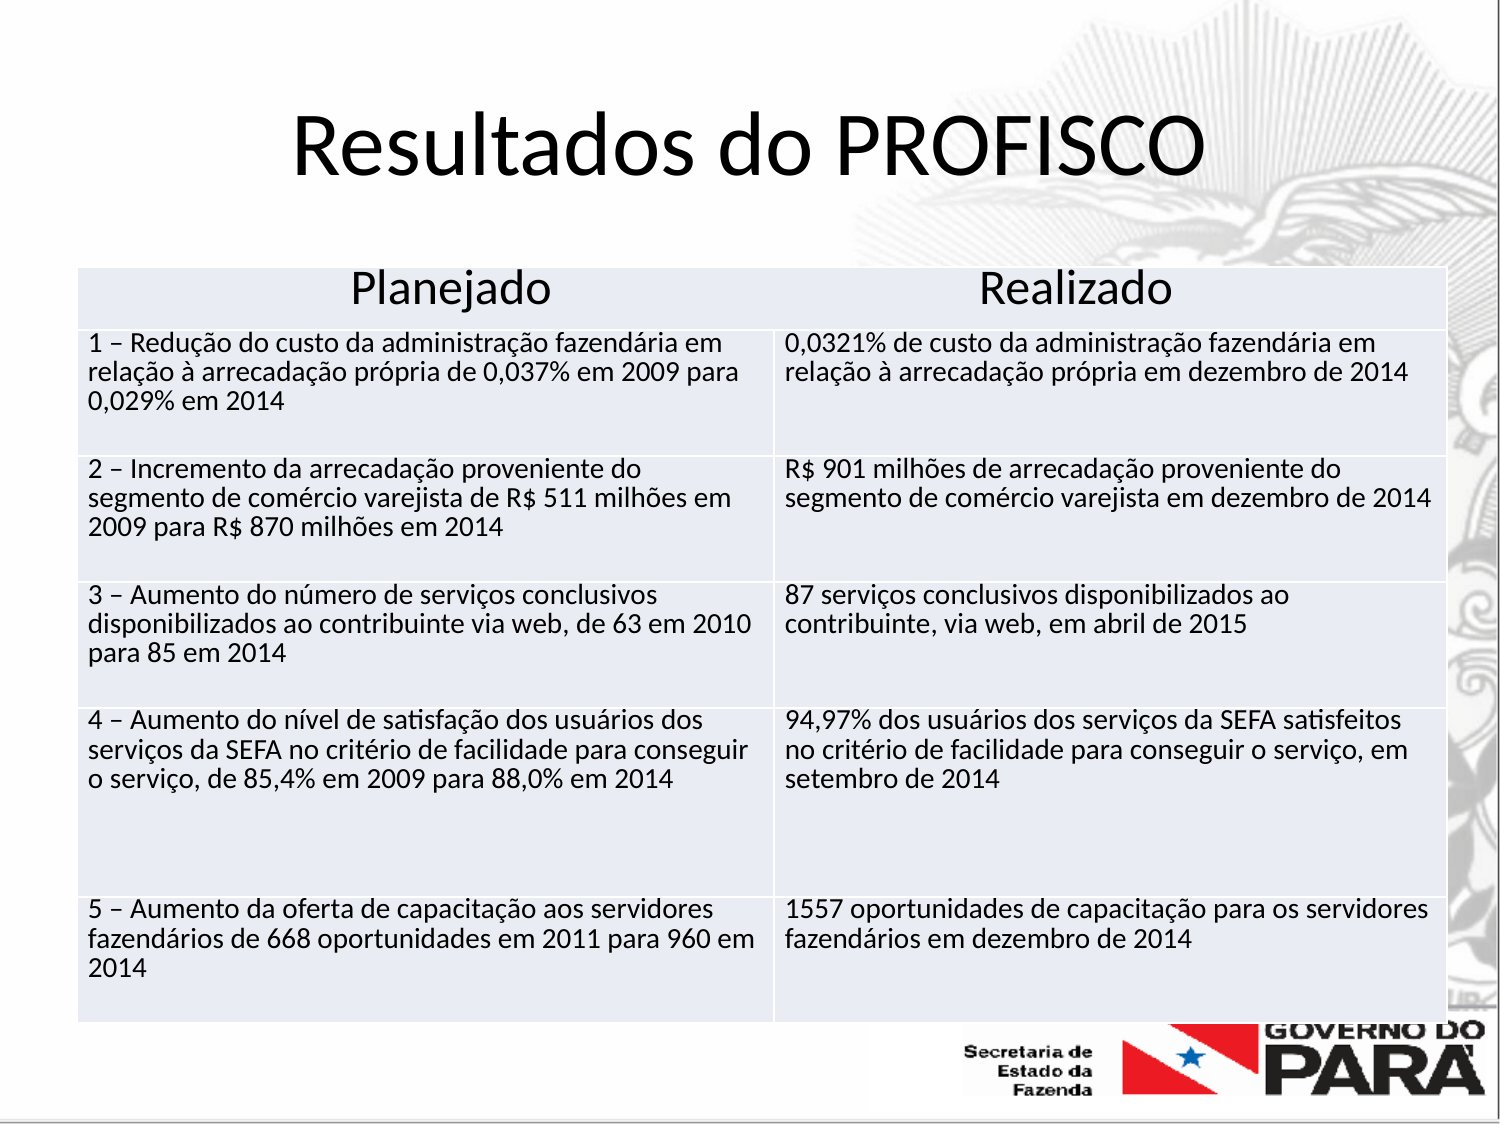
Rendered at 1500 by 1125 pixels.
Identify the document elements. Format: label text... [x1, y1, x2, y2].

table_header Planejado Realizado [78, 268, 1446, 329]
table_cell 1 – Redução do custo da administração fazendária em relação à arrecadação própria de 0,037% em 2009 para 0,029% em 2014 [78, 331, 773, 455]
table_cell 1557 oportunidades de capacitação para os servidores fazendários em dezembro de 2014 [775, 898, 1446, 1022]
table_cell 0,0321% de custo da administração fazendária em relação à arrecadação própria em dezembro de 2014 [775, 331, 1446, 455]
table_cell 94,97% dos usuários dos serviços da SEFA satisfeitos no critério de facilidade para conseguir o serviço, em setembro de 2014 [775, 709, 1446, 896]
table_cell 5 – Aumento da oferta de capacitação aos servidores fazendários de 668 oportunidades em 2011 para 960 em 2014 [78, 898, 773, 1022]
table_cell 2 – Incremento da arrecadação proveniente do segmento de comércio varejista de R$ 511 milhões em 2009 para R$ 870 milhões em 2014 [78, 457, 773, 581]
table_cell 87 serviços conclusivos disponibilizados ao contribuinte, via web, em abril de 2015 [775, 583, 1446, 707]
table_cell 3 – Aumento do número de serviços conclusivos disponibilizados ao contribuinte via web, de 63 em 2010 para 85 em 2014 [78, 583, 773, 707]
table_cell 4 – Aumento do nível de satisfação dos usuários dos serviços da SEFA no critério de facilidade para conseguir o serviço, de 85,4% em 2009 para 88,0% em 2014 [78, 709, 773, 896]
picture [0, 0, 1500, 1125]
title Resultados do PROFISCO [74, 44, 1426, 233]
table_cell R$ 901 milhões de arrecadação proveniente do segmento de comércio varejista em dezembro de 2014 [775, 457, 1446, 581]
